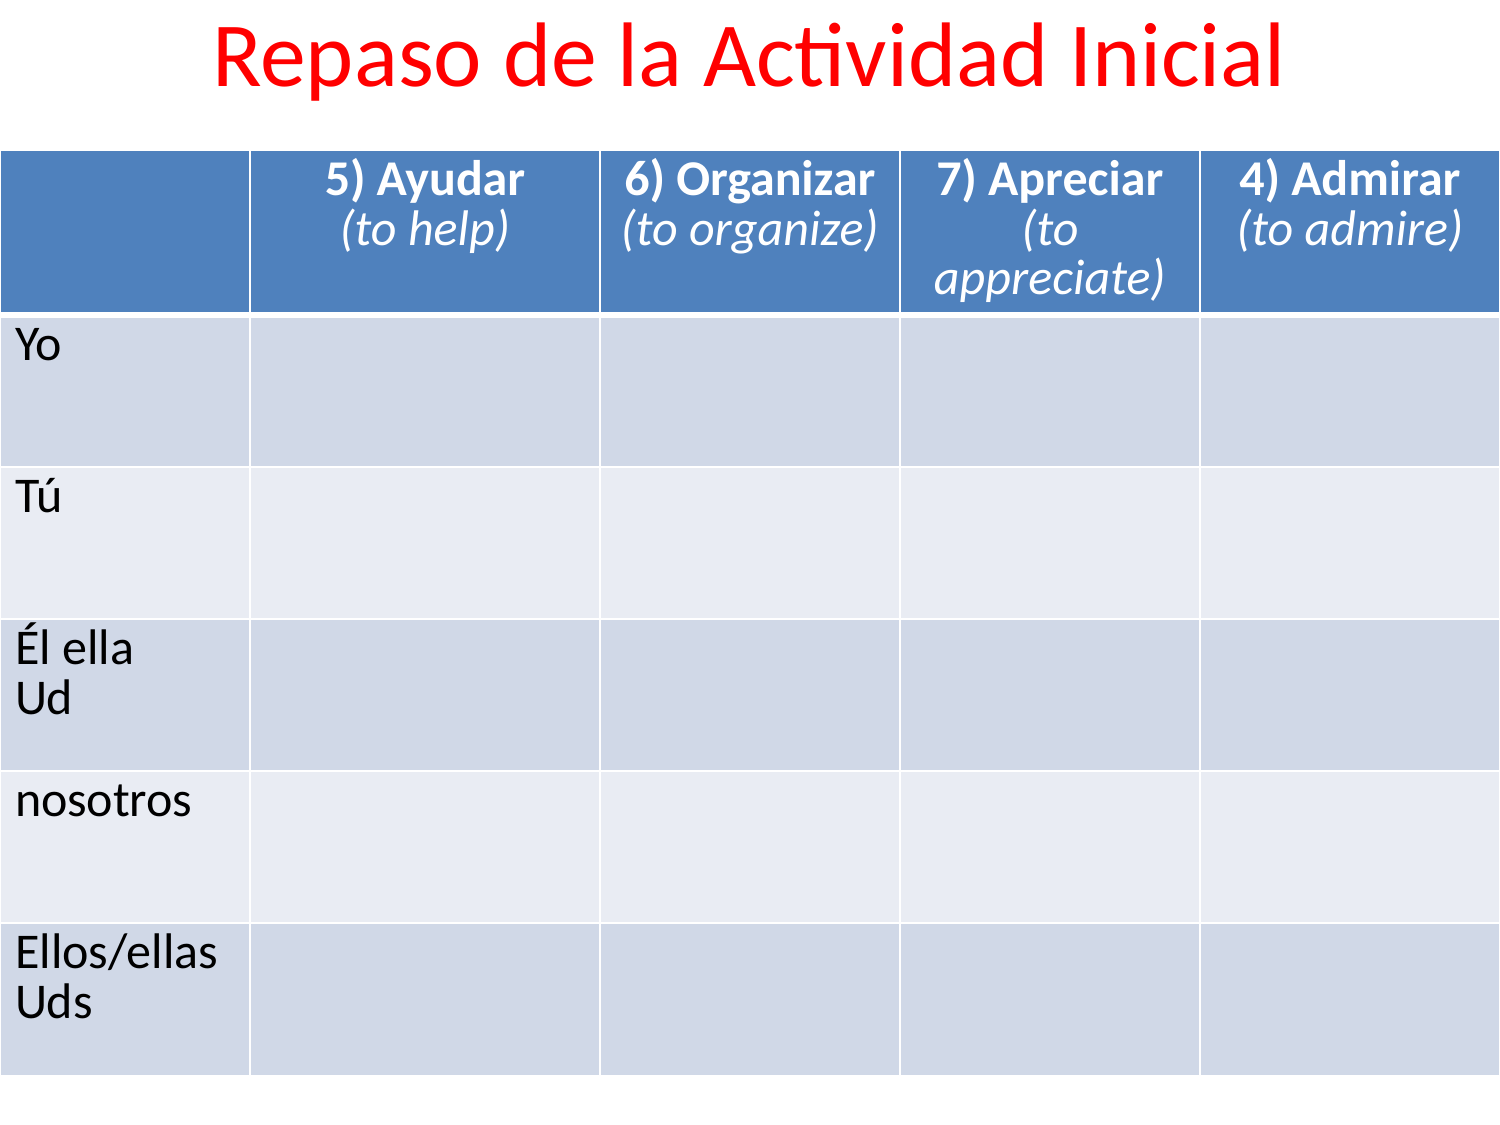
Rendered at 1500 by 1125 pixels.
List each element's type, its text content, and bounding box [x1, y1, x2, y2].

table_cell Él ella Ud [1, 620, 249, 770]
table_header 7) Apreciar (to appreciate) [901, 151, 1199, 312]
table_cell [251, 772, 599, 922]
table_cell [901, 620, 1199, 770]
table_cell [901, 468, 1199, 618]
table_cell Ellos/ellas Uds [1, 924, 249, 1075]
table_cell [901, 772, 1199, 922]
table_cell [251, 924, 599, 1075]
table_cell [1201, 772, 1499, 922]
table_header 4) Admirar (to admire) [1201, 151, 1499, 312]
table_cell [1201, 924, 1499, 1075]
table_header 6) Organizar (to organize) [601, 151, 899, 312]
table_cell [601, 772, 899, 922]
table_cell [601, 924, 899, 1075]
table_cell Yo [1, 318, 249, 466]
table_cell nosotros [1, 772, 249, 922]
table_cell Tú [1, 468, 249, 618]
table_cell [1201, 468, 1499, 618]
table_cell [251, 318, 599, 466]
table_header [1, 151, 249, 312]
table_cell [601, 318, 899, 466]
table_cell [251, 468, 599, 618]
table_cell [901, 924, 1199, 1075]
table_cell [1201, 620, 1499, 770]
text_box Repaso de la Actividad Inicial [74, 0, 1425, 149]
table_cell [601, 620, 899, 770]
table_cell [251, 620, 599, 770]
table_cell [1201, 318, 1499, 466]
table_cell [601, 468, 899, 618]
table_header 5) Ayudar (to help) [251, 151, 599, 312]
table_cell [901, 318, 1199, 466]
